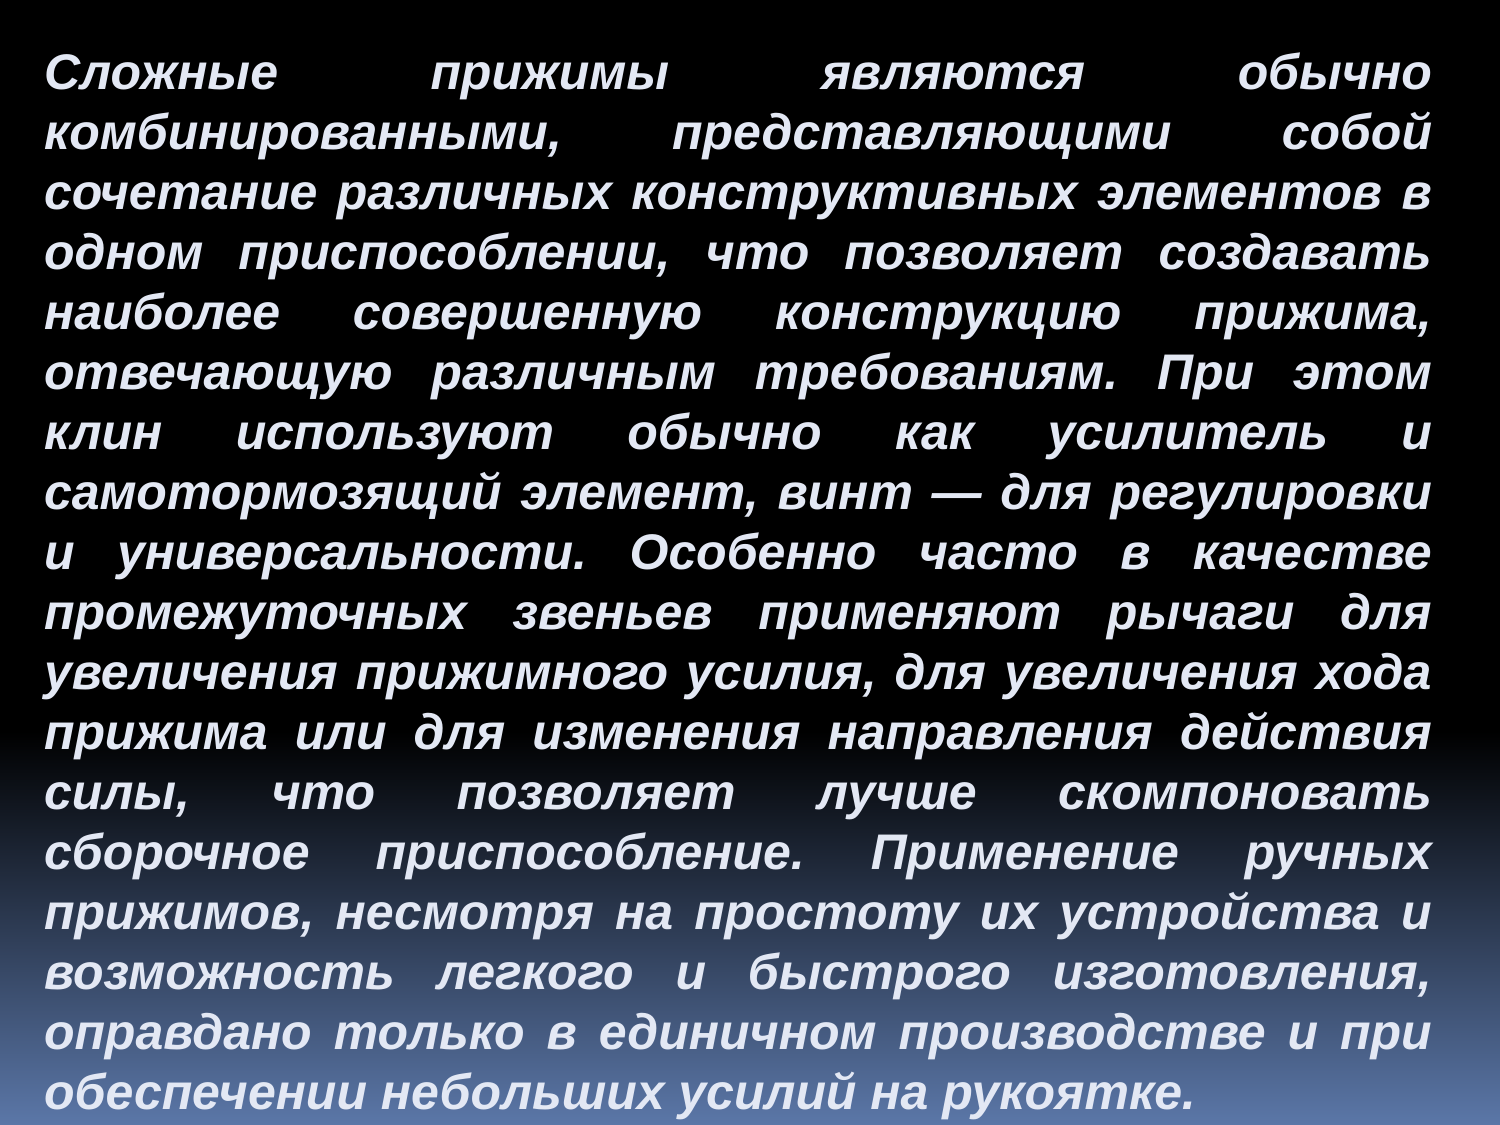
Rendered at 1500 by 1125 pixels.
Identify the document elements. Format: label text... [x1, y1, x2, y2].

text_box Слож­ные прижимы являются обычно комбинированными, представляю­щими собой сочетание различных конструктивных элементов в од­ном приспособлении, что позволяет создавать наиболее совершен­ную конструкцию прижима, отвечающую различным требованиям. При этом клин используют обычно как усилитель и самотормозя­щий элемент, винт — для регулировки и универсальности. Особенно часто в качестве промежуточных звеньев применяют рычаги для увеличения прижимного усилия, для увеличения хода при­жима или для изменения направления действия силы, что позво­ляет лучше скомпоновать сборочное приспособление. Применение ручных прижимов, несмотря на простоту их устройства и возможность легкого и быстрого изготовления, оправдано только в единичном производстве и при обеспечении небольших усилий на рукоятке. [29, 32, 1447, 1125]
